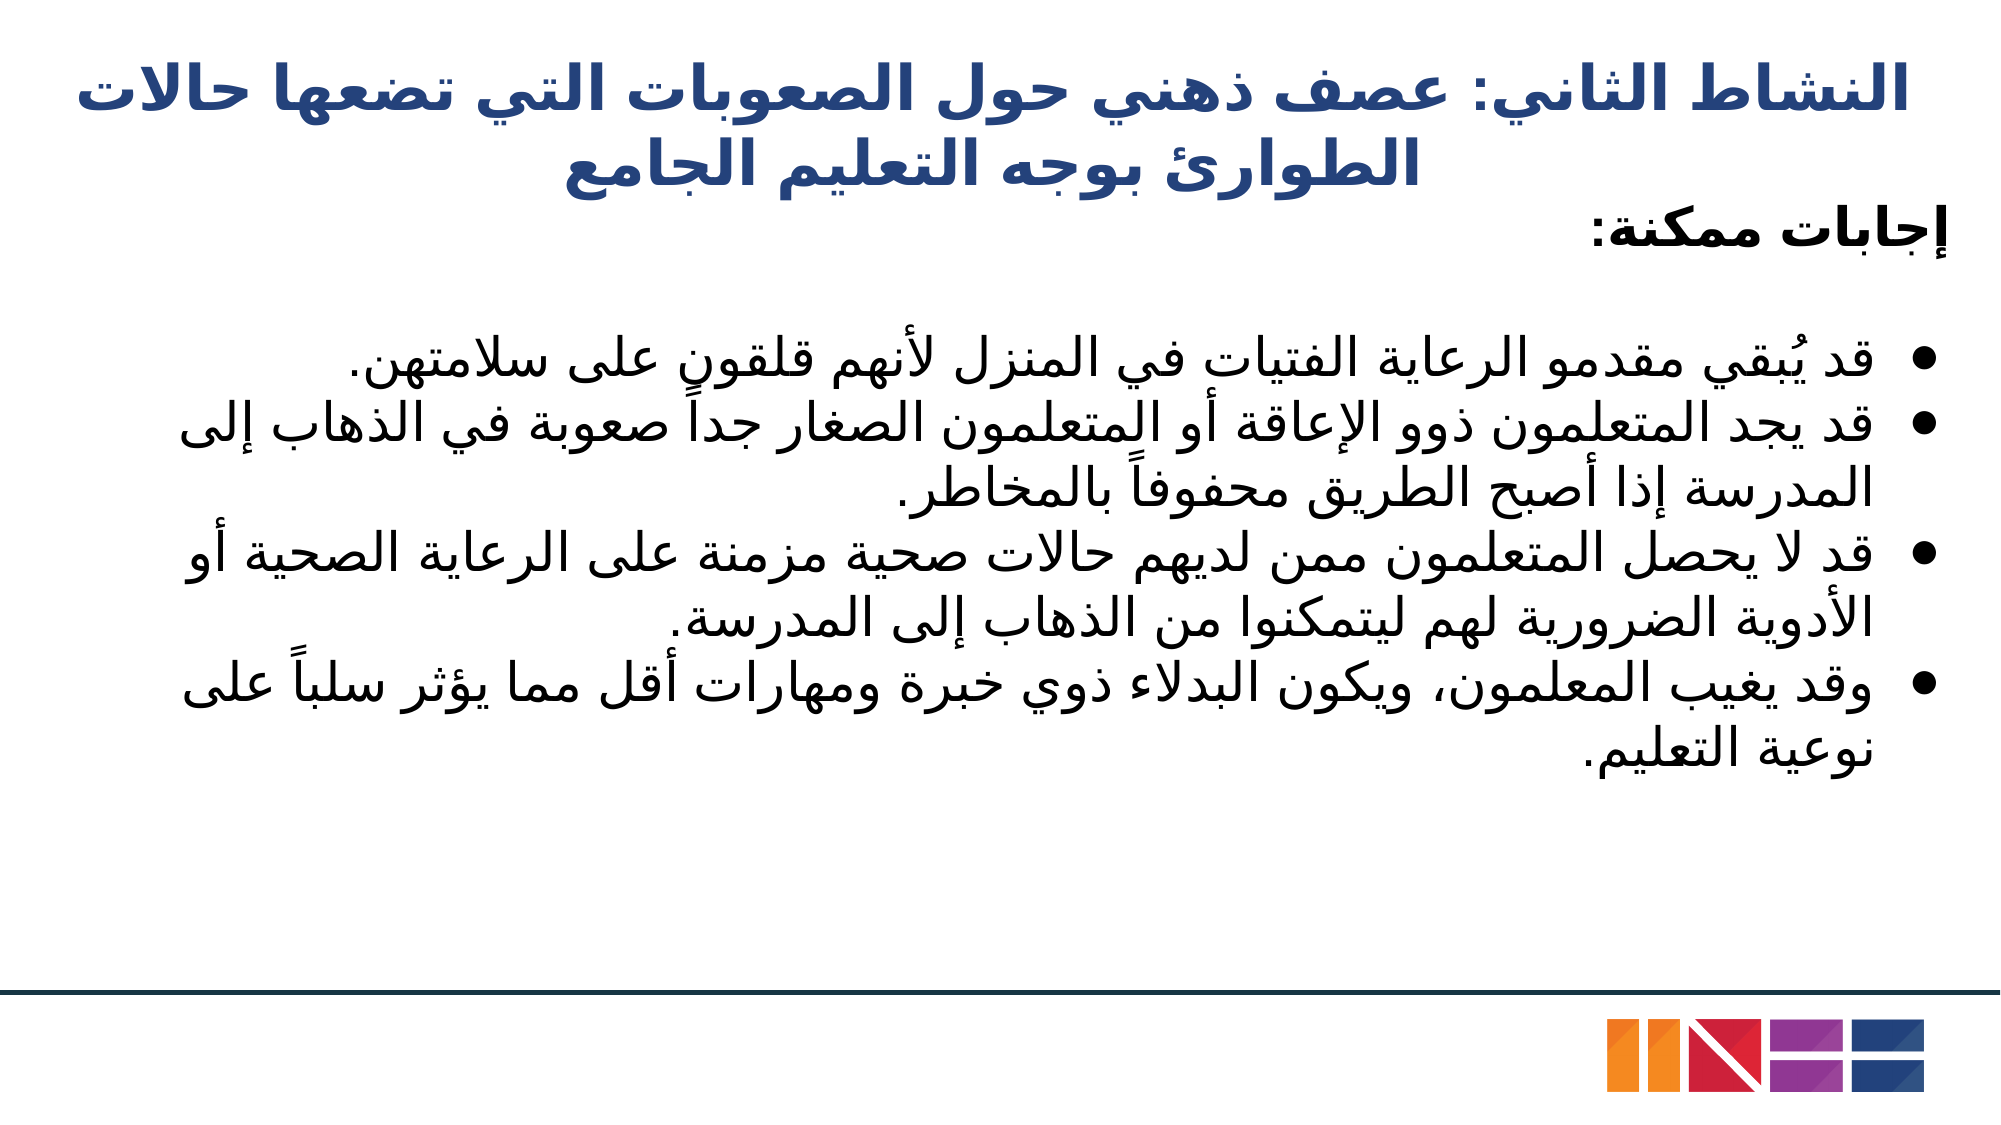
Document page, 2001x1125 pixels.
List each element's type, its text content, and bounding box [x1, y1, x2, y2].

title النشاط الثاني: عصف ذهني حول الصعوبات التي تضعها حالات الطوارئ بوجه التعليم الجامع [31, 28, 1957, 145]
picture [1607, 1019, 1924, 1092]
list إجابات ممكنة: قد يُبقي مقدمو الرعاية الفتيات في المنزل لأنهم قلقون على سلامتهن. قد يجد المتعلمون ذوو الإعاقة أو المتعلمون الصغار جداً صعوبة في الذهاب إلى المدرسة إذا أصبح الطريق محفوفاً بالمخاطر. قد لا يحصل المتعلمون ممن لديهم حالات صحية مزمنة على الرعاية الصحية أو الأدوية الضرورية لهم ليتمكنوا من الذهاب إلى المدرسة. وقد يغيب المعلمون، ويكون البدلاء ذوي خبرة ومهارات أقل مما يؤثر سلباً على نوعية التعليم. [31, 172, 1971, 974]
